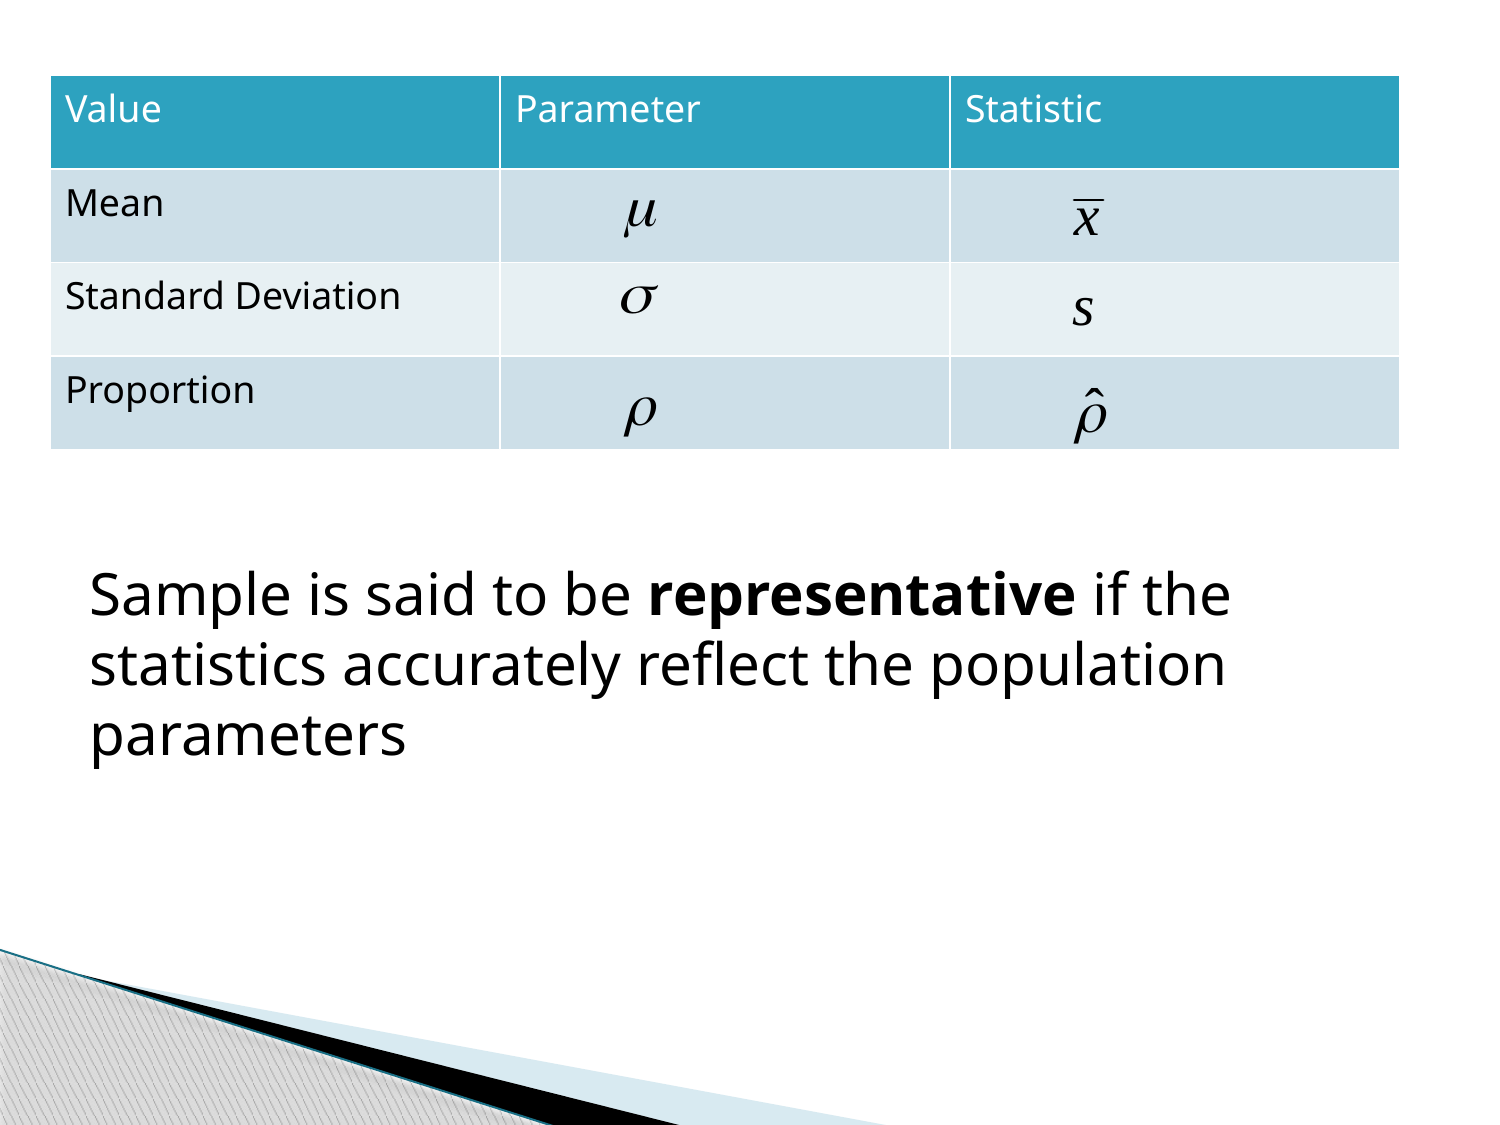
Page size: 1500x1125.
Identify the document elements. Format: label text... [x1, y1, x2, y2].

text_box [612, 274, 671, 329]
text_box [612, 387, 671, 450]
table_header Parameter [501, 76, 949, 168]
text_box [1062, 287, 1106, 341]
table_cell [501, 263, 949, 355]
table_cell [951, 263, 1399, 355]
table_cell [501, 170, 949, 262]
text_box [1062, 374, 1121, 457]
table_cell [951, 170, 1399, 262]
table_cell Mean [51, 170, 499, 262]
table_cell Proportion [51, 357, 499, 449]
table_header Statistic [951, 76, 1399, 168]
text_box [1062, 187, 1116, 251]
table_cell Standard Deviation [51, 263, 499, 355]
table_cell [951, 357, 1399, 449]
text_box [612, 187, 671, 251]
text_box Sample is said to be representative if the statistics accurately reflect the population parameters [75, 549, 1400, 775]
table_cell [501, 357, 949, 449]
table_header Value [51, 76, 499, 168]
